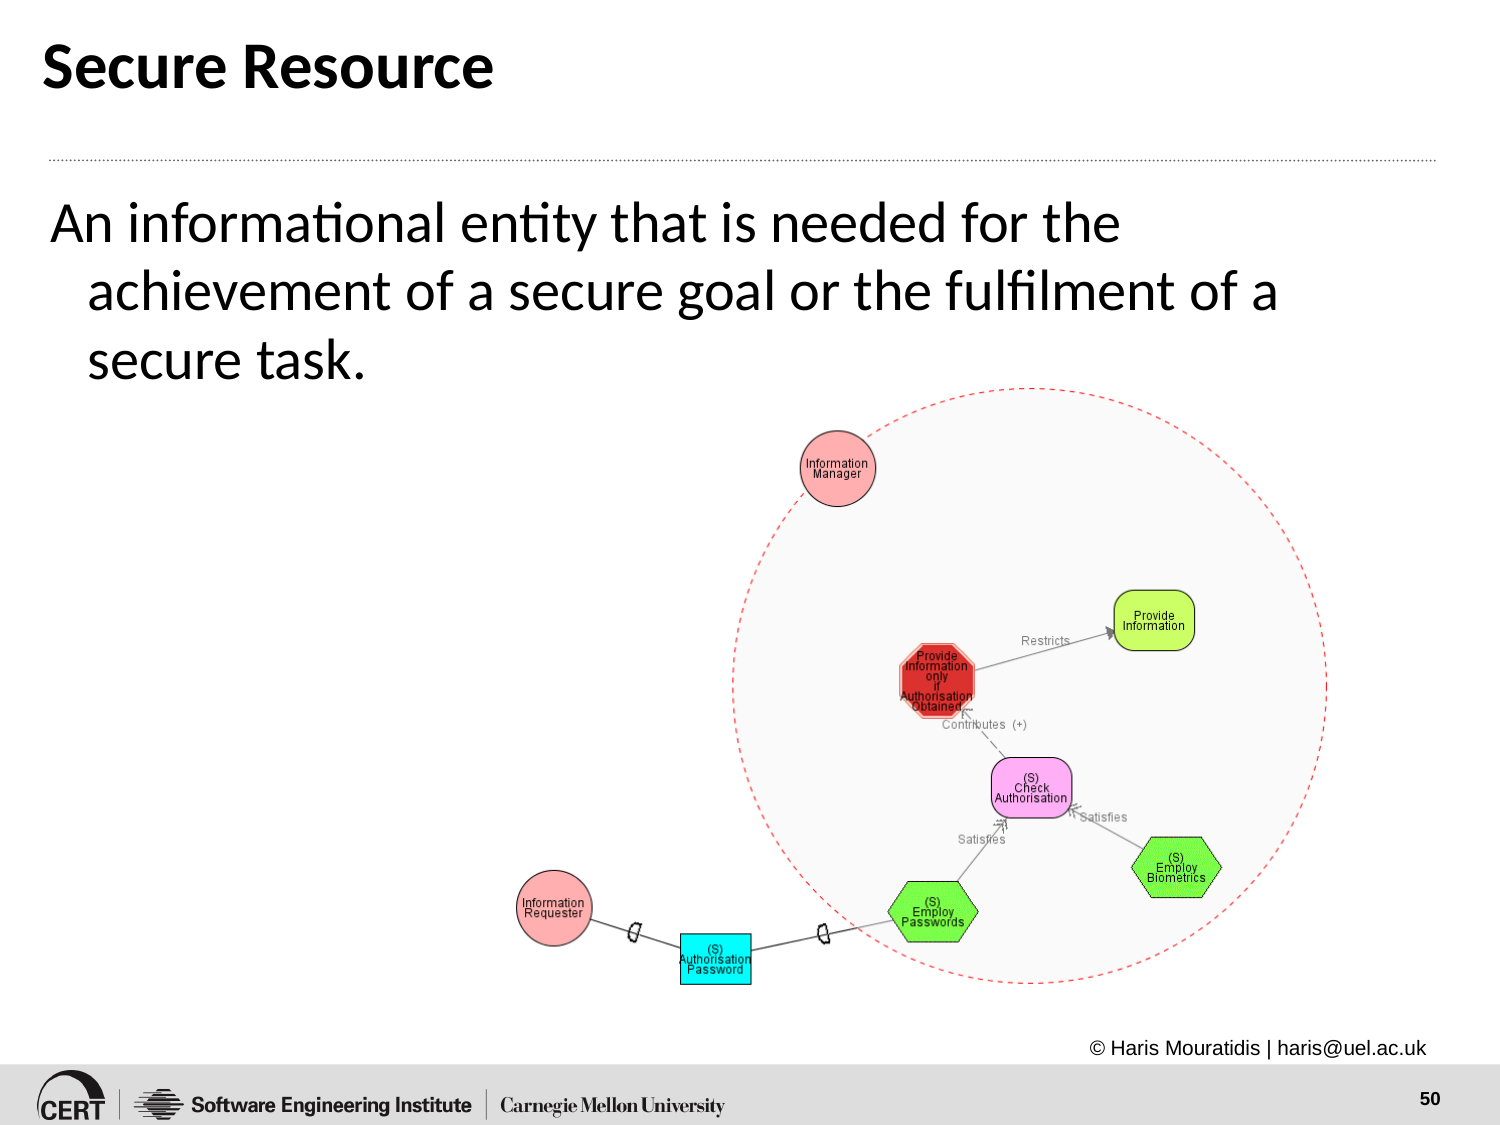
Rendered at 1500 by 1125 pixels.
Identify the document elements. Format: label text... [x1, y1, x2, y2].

text_box © Haris Mouratidis | haris@uel.ac.uk [1074, 1027, 1500, 1075]
picture [499, 374, 1342, 1010]
list An informational entity that is needed for the achievement of a secure goal or the fulfilment of a secure task. [49, 187, 1438, 1001]
title Secure Resource [42, 37, 1434, 155]
picture [37, 1069, 725, 1122]
